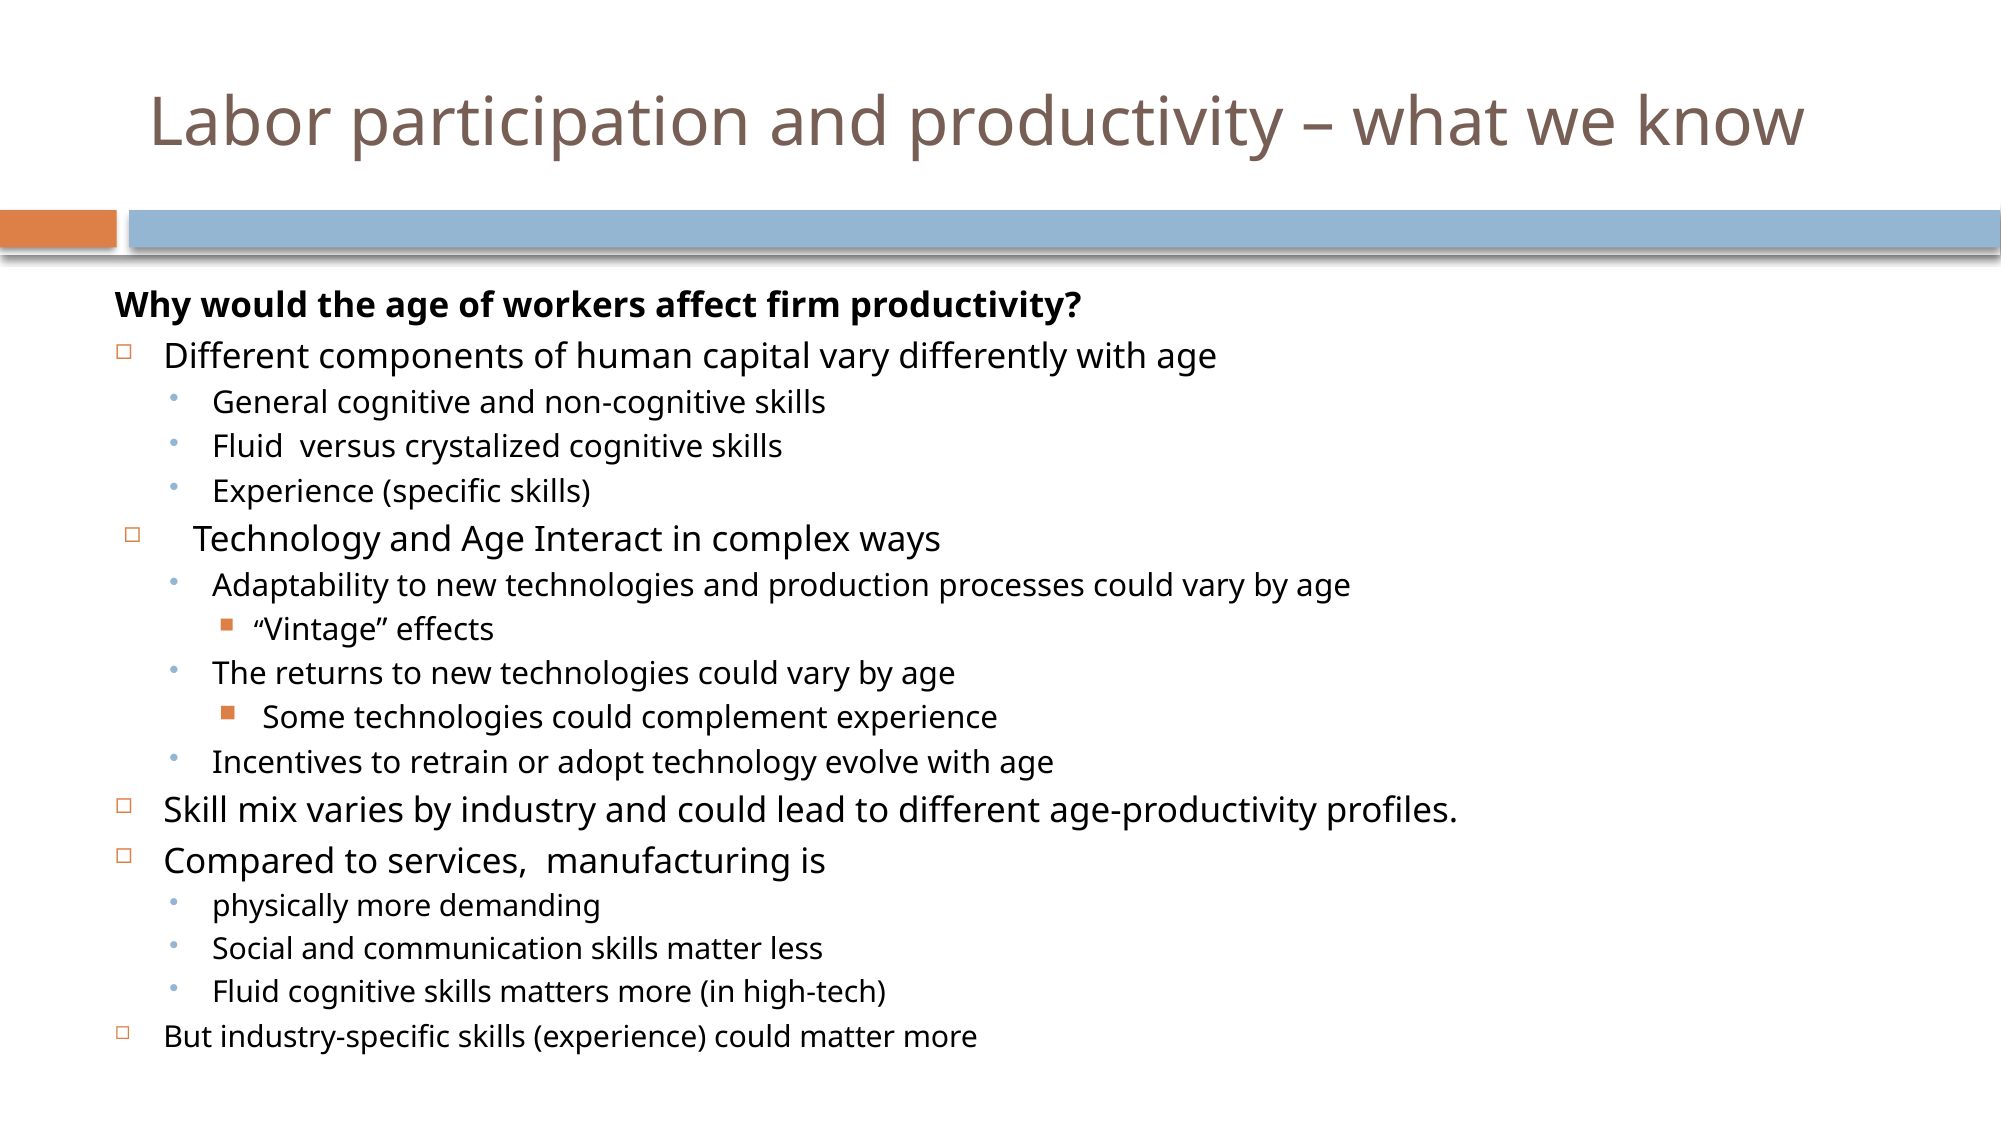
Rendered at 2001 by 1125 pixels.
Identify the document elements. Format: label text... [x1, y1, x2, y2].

list Why would the age of workers affect firm productivity? Different components of human capital vary differently with age General cognitive and non-cognitive skills Fluid versus crystalized cognitive skills Experience (specific skills) Technology and Age Interact in complex ways Adaptability to new technologies and production processes could vary by age “Vintage” effects The returns to new technologies could vary by age Some technologies could complement experience Incentives to retrain or adopt technology evolve with age Skill mix varies by industry and could lead to different age-productivity profiles. Compared to services, manufacturing is physically more demanding Social and communication skills matter less Fluid cognitive skills matters more (in high-tech) But industry-specific skills (experience) could matter more [99, 224, 1900, 1067]
title Labor participation and productivity – what we know [133, 37, 1918, 200]
